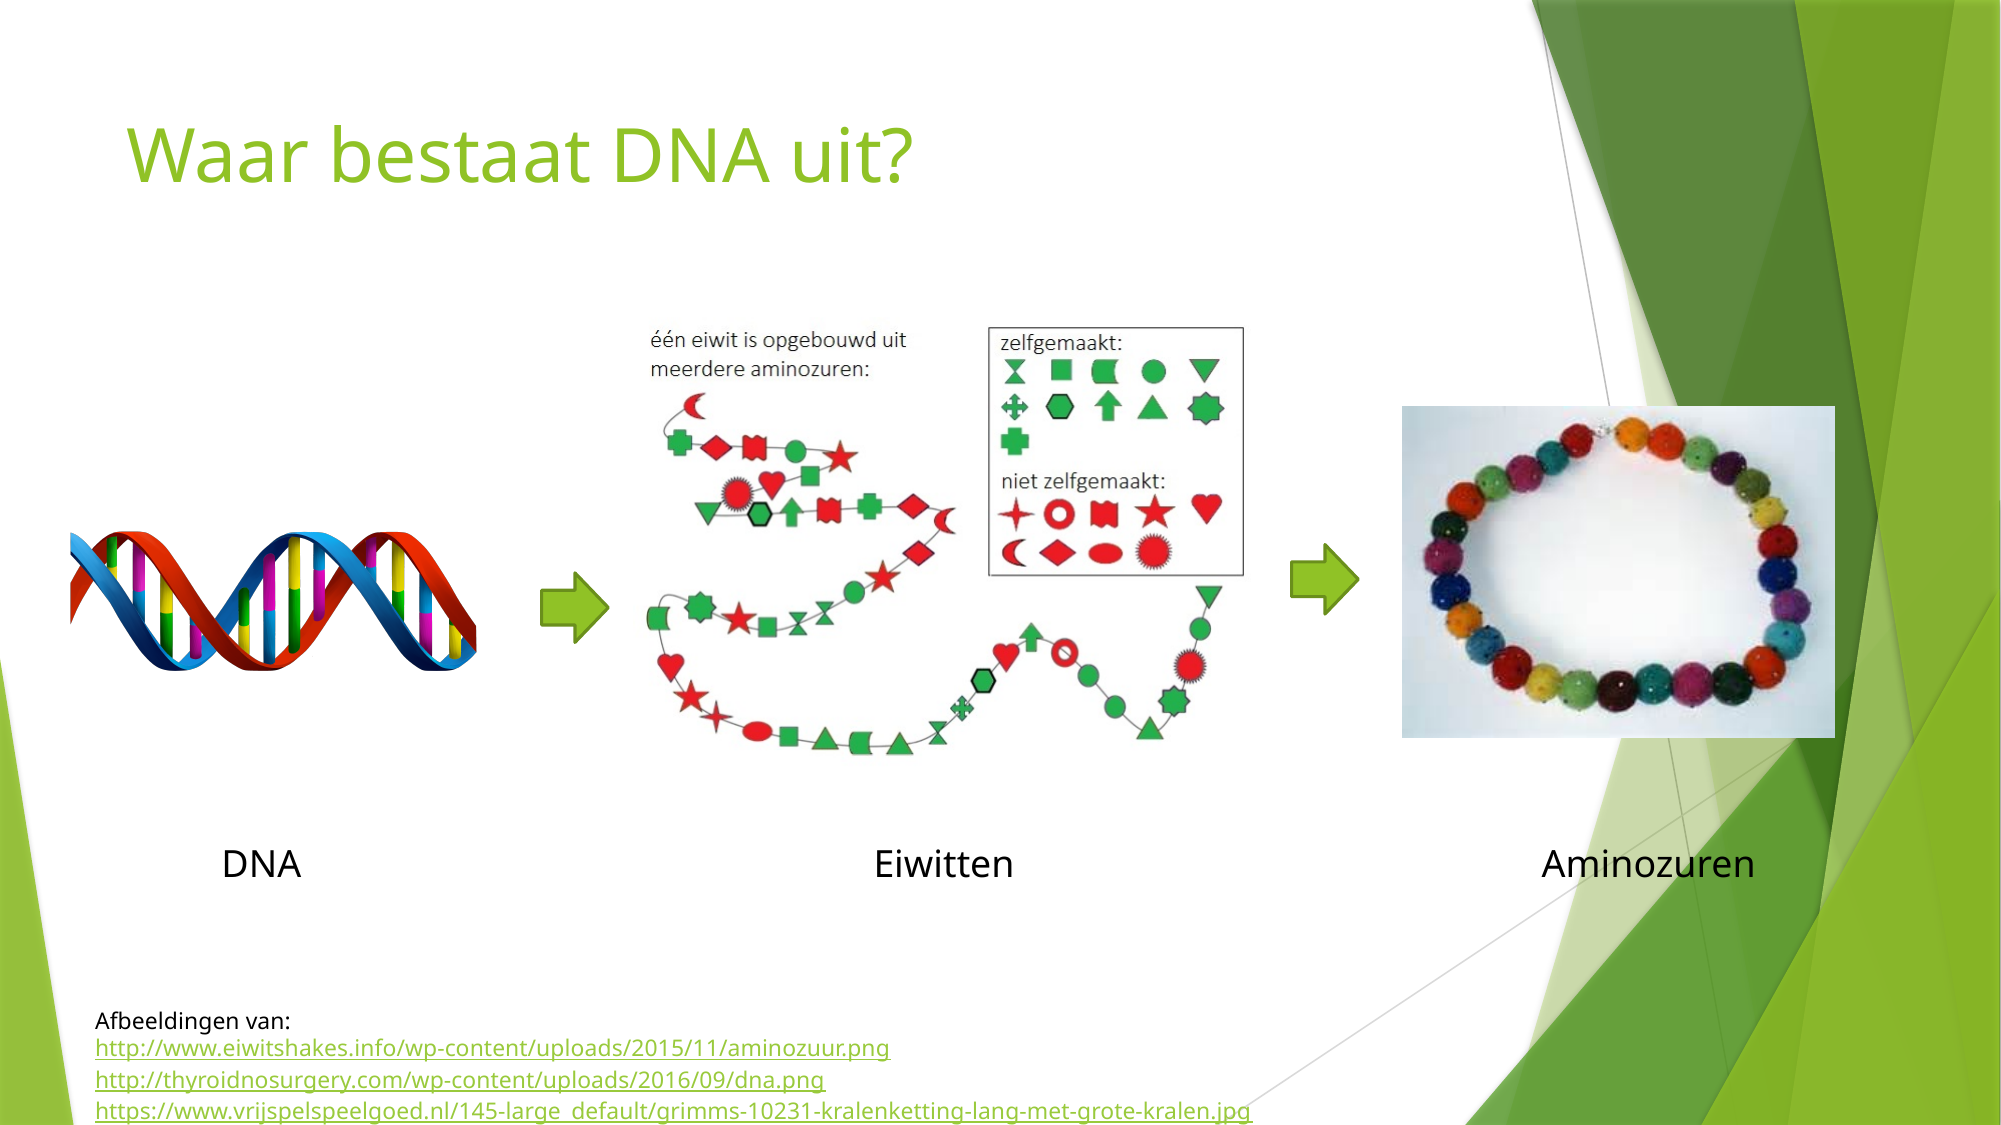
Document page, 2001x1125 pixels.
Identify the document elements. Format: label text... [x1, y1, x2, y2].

picture [1401, 406, 1835, 739]
text_box Afbeeldingen van: http://www.eiwitshakes.info/wp-content/uploads/2015/11/aminozuur.png http://thyroidnosurgery.com/wp-content/uploads/2016/09/dna.png https://www.vrijspelspeelgoed.nl/145-large_default/grimms-10231-kralenketting-lang-met-grote-kralen.jpg [80, 999, 1268, 1125]
text_box DNA [206, 832, 317, 893]
text_box Eiwitten [858, 832, 1030, 893]
picture [26, 505, 497, 695]
text_box Aminozuren [1526, 832, 1771, 893]
text_box [1290, 543, 1360, 616]
title Waar bestaat DNA uit? [111, 99, 1522, 317]
picture [633, 316, 1256, 770]
text_box [540, 571, 610, 644]
